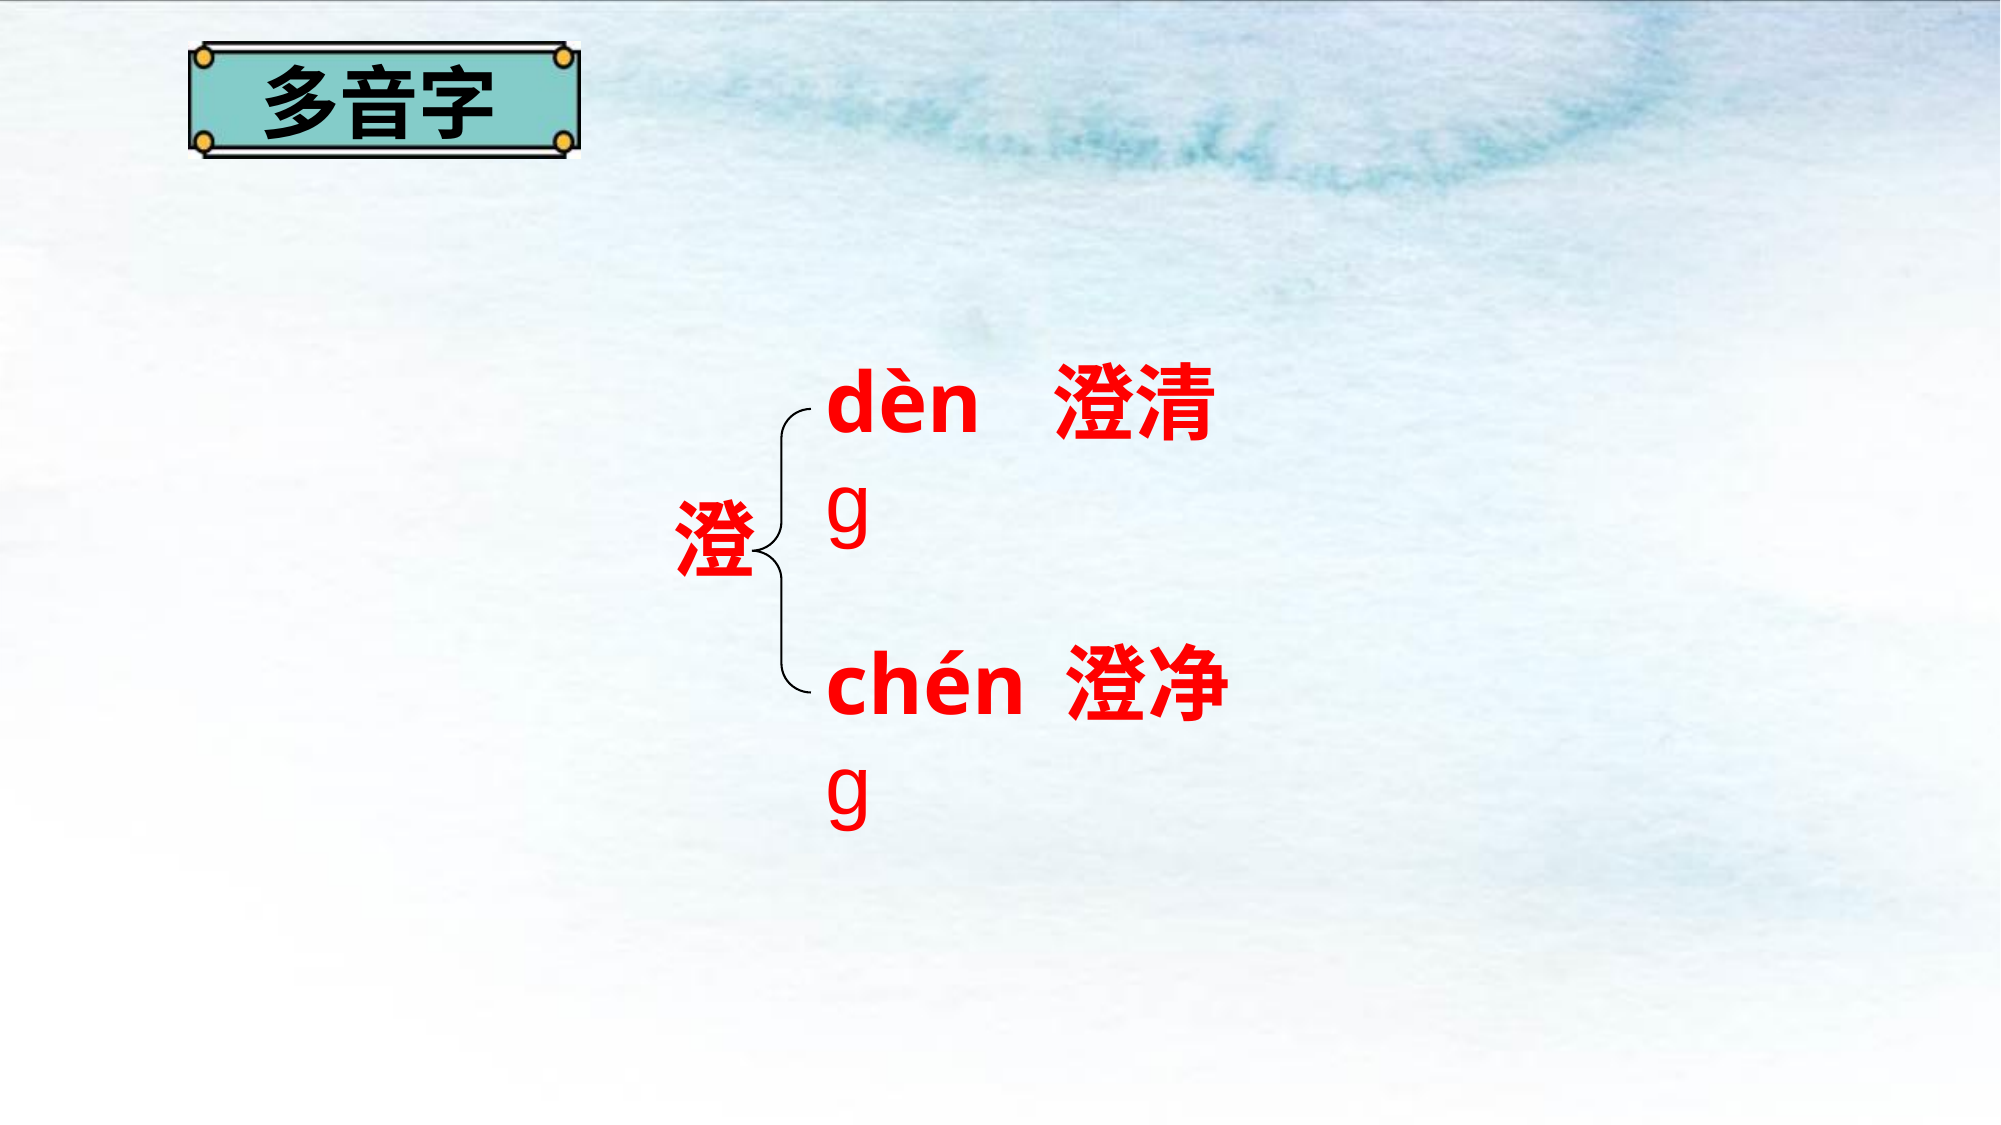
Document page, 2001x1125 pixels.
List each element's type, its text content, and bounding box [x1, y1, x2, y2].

text_box 澄清 [1036, 343, 1250, 458]
text_box 澄净 [1049, 624, 1382, 739]
text_box [751, 407, 811, 694]
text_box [188, 41, 581, 159]
text_box dèng [810, 342, 1037, 557]
text_box chéng [811, 623, 1083, 839]
text_box 澄 [657, 479, 780, 595]
picture [0, 0, 2001, 1125]
